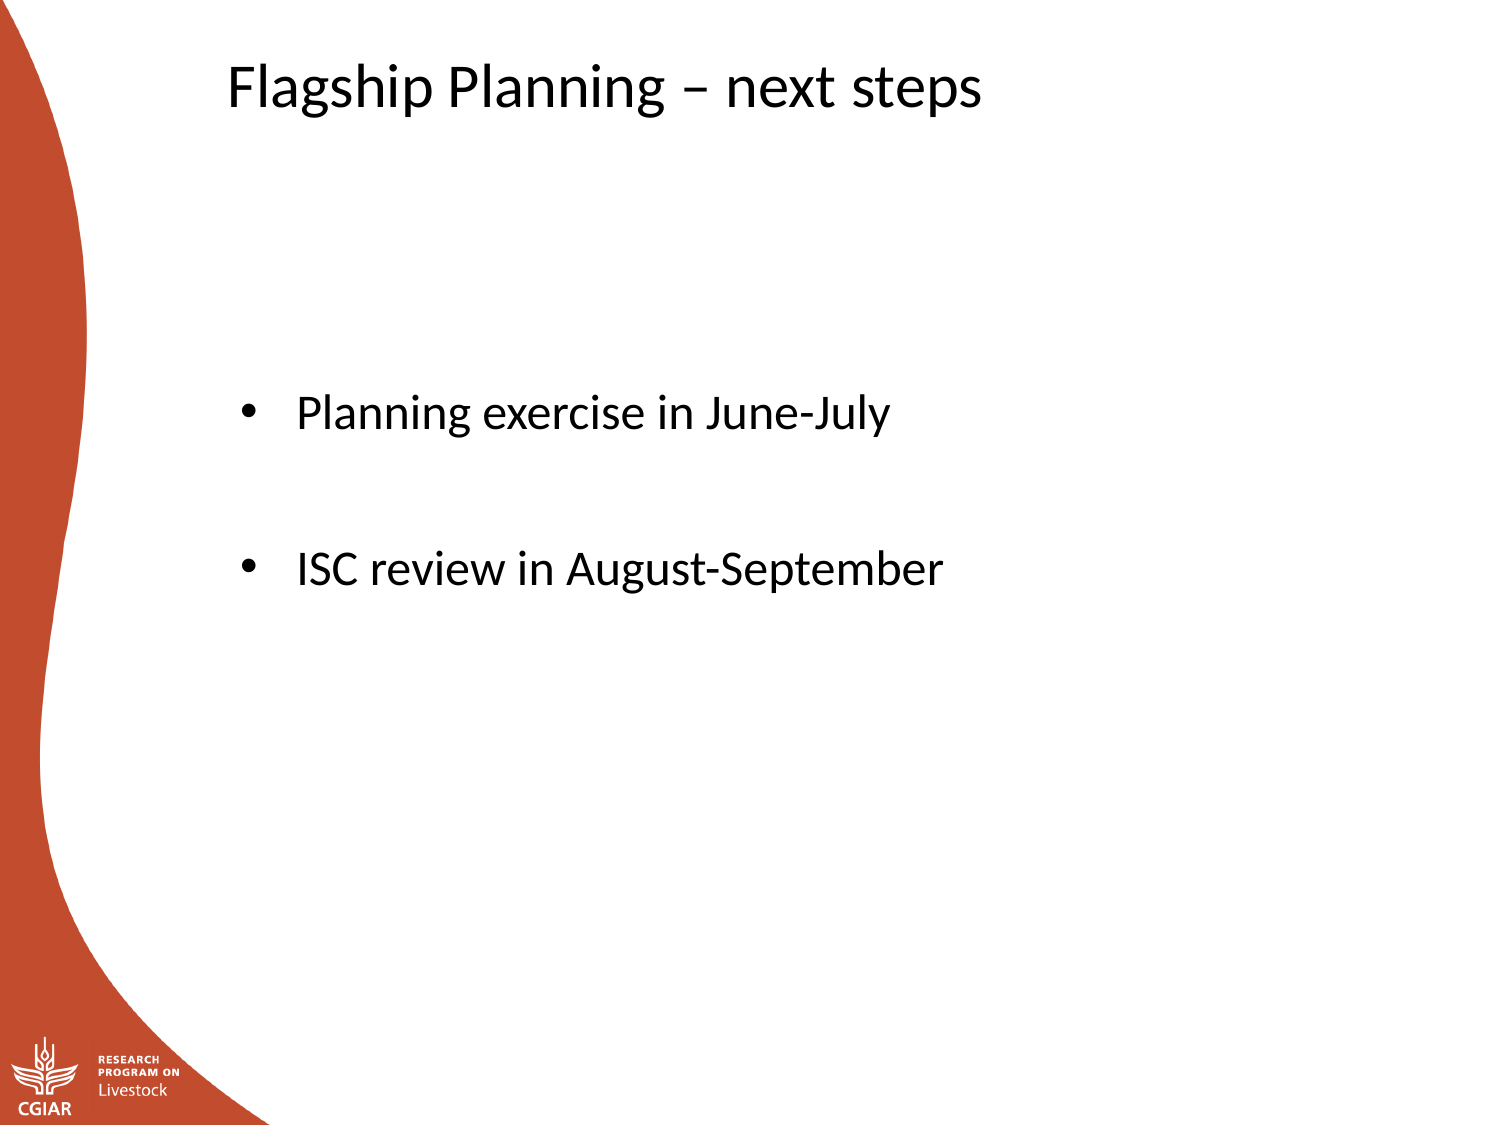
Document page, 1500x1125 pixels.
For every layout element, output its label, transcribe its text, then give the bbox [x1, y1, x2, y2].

picture [0, 0, 270, 1125]
list Planning exercise in June-July ISC review in August-September [225, 312, 1450, 938]
list Flagship Planning – next steps [212, 37, 1450, 225]
